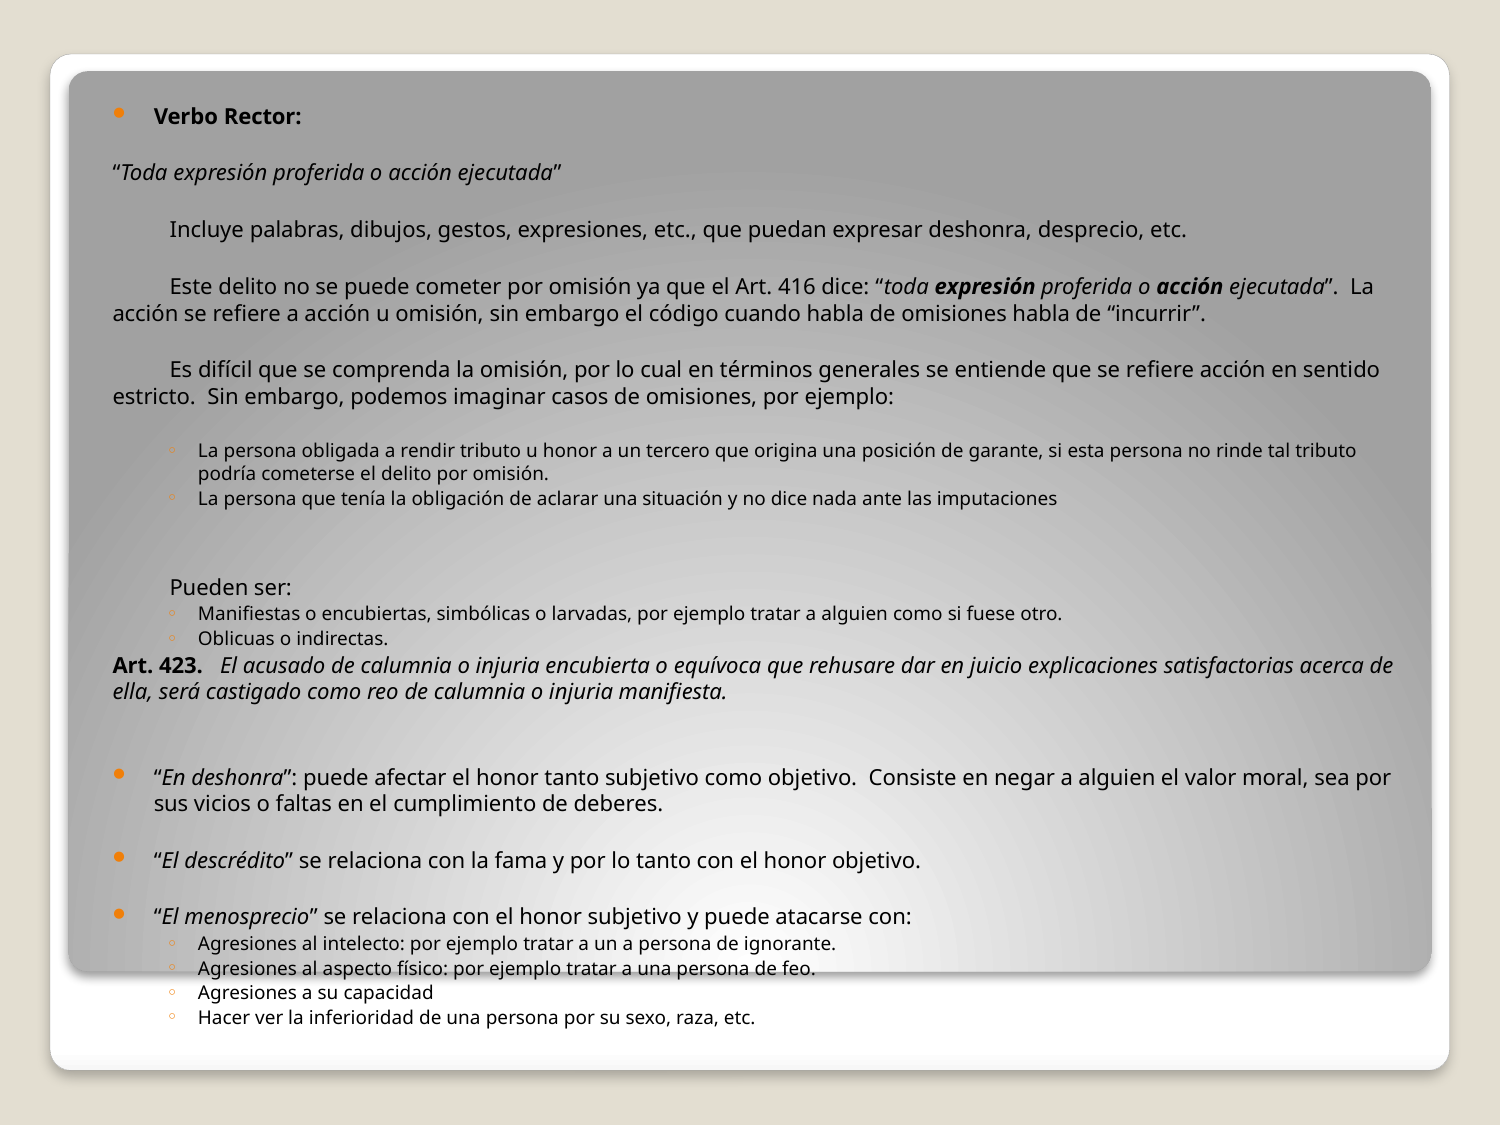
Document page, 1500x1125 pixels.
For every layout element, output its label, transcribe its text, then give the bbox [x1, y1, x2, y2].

list Verbo Rector: “Toda expresión proferida o acción ejecutada” Incluye palabras, dibujos, gestos, expresiones, etc., que puedan expresar deshonra, desprecio, etc. Este delito no se puede cometer por omisión ya que el Art. 416 dice: “toda expresión proferida o acción ejecutada”. La acción se refiere a acción u omisión, sin embargo el código cuando habla de omisiones habla de “incurrir”. Es difícil que se comprenda la omisión, por lo cual en términos generales se entiende que se refiere acción en sentido estricto. Sin embargo, podemos imaginar casos de omisiones, por ejemplo: La persona obligada a rendir tributo u honor a un tercero que origina una posición de garante, si esta persona no rinde tal tributo podría cometerse el delito por omisión. La persona que tenía la obligación de aclarar una situación y no dice nada ante las imputaciones Pueden ser: Manifiestas o encubiertas, simbólicas o larvadas, por ejemplo tratar a alguien como si fuese otro. Oblicuas o indirectas. Art. 423. El acusado de calumnia o injuria encubierta o equívoca que rehusare dar en juicio explicaciones satisfactorias acerca de ella, será castigado como reo de calumnia o injuria manifiesta. “En deshonra”: puede afectar el honor tanto subjetivo como objetivo. Consiste en negar a alguien el valor moral, sea por sus vicios o faltas en el cumplimiento de deberes. “El descrédito” se relaciona con la fama y por lo tanto con el honor objetivo. “El menosprecio” se relaciona con el honor subjetivo y puede atacarse con: Agresiones al intelecto: por ejemplo tratar a un a persona de ignorante. Agresiones al aspecto físico: por ejemplo tratar a una persona de feo. Agresiones a su capacidad Hacer ver la inferioridad de una persona por su sexo, raza, etc. [82, 86, 1425, 1059]
